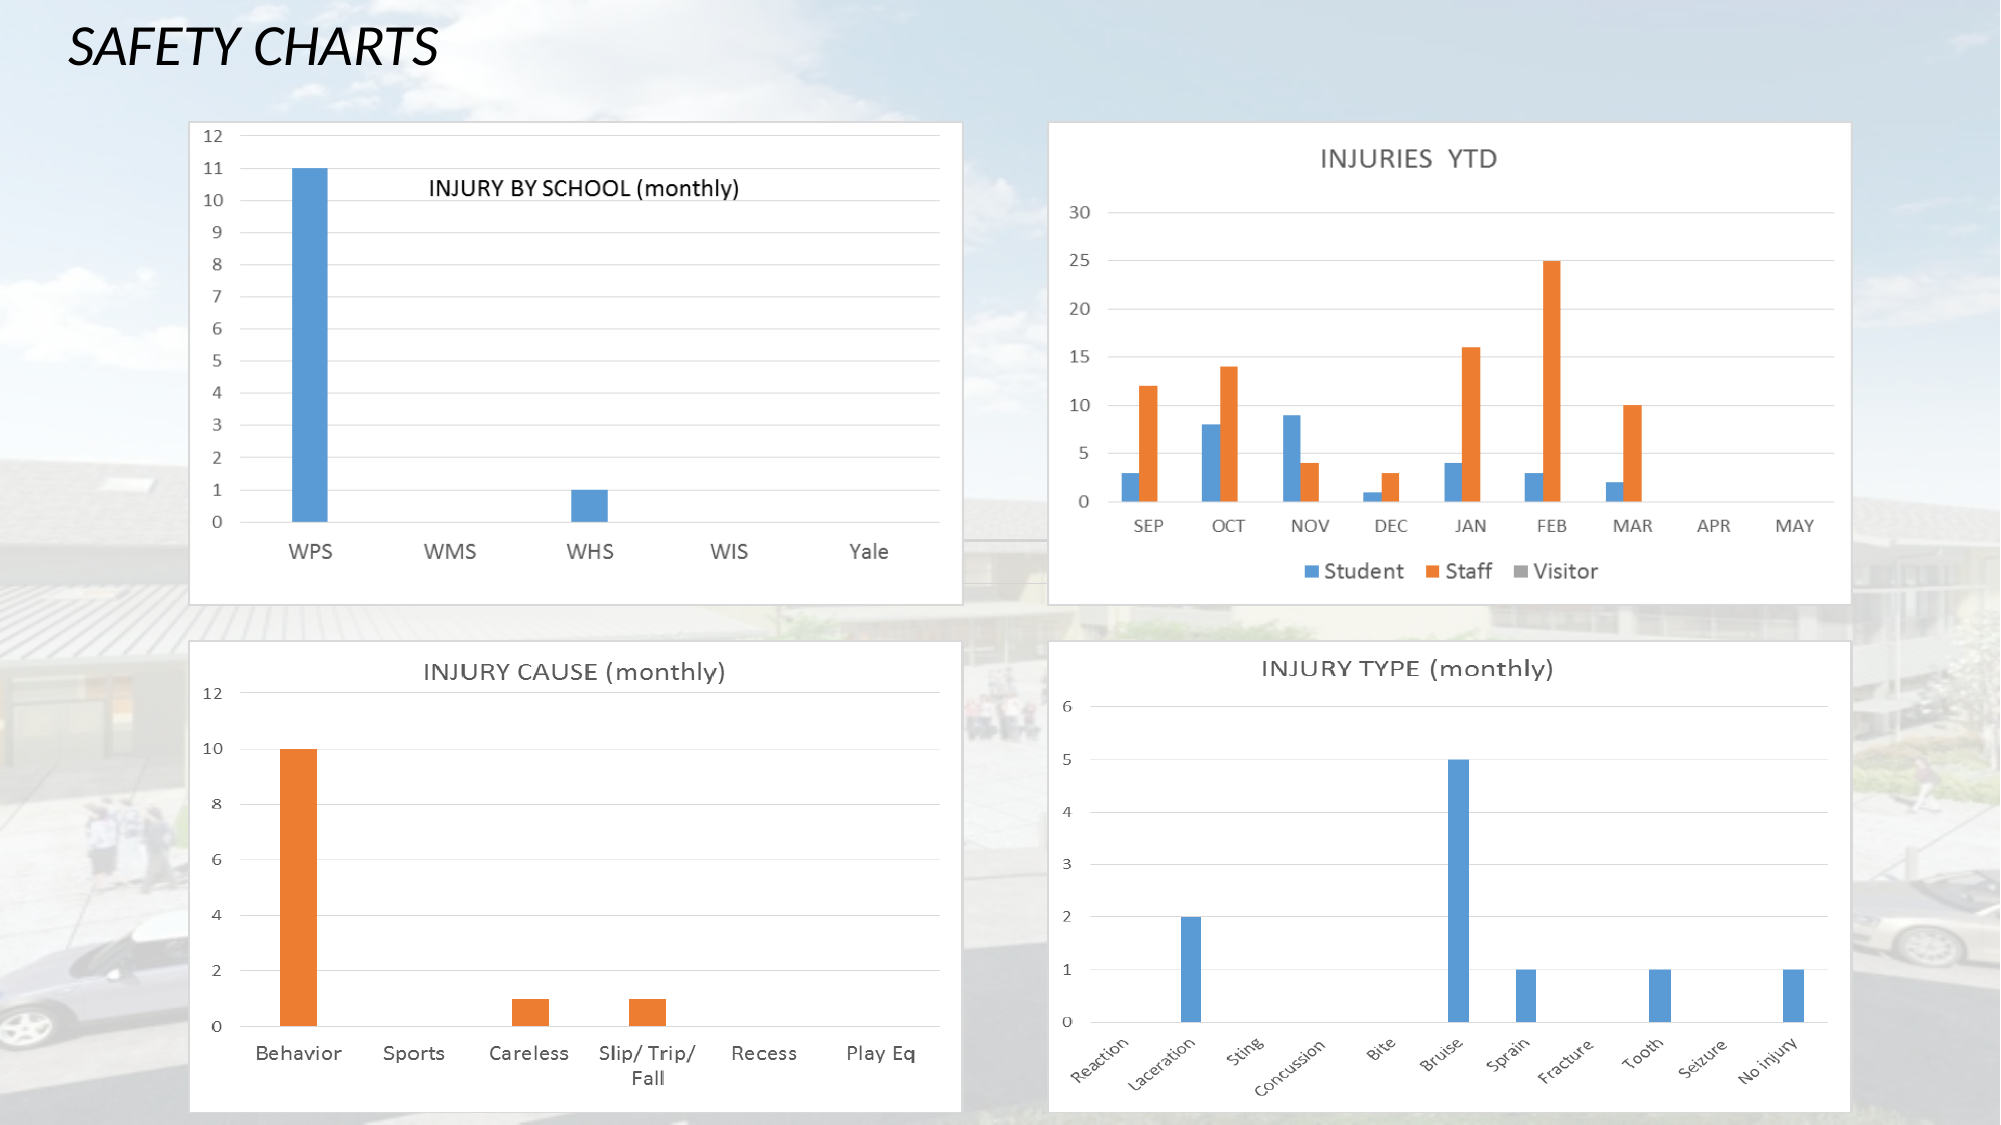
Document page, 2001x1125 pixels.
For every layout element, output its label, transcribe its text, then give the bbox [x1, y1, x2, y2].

text_box SAFETY CHARTS [53, 0, 468, 85]
picture [187, 640, 964, 1113]
picture [1047, 640, 1853, 1113]
picture [187, 121, 1853, 606]
